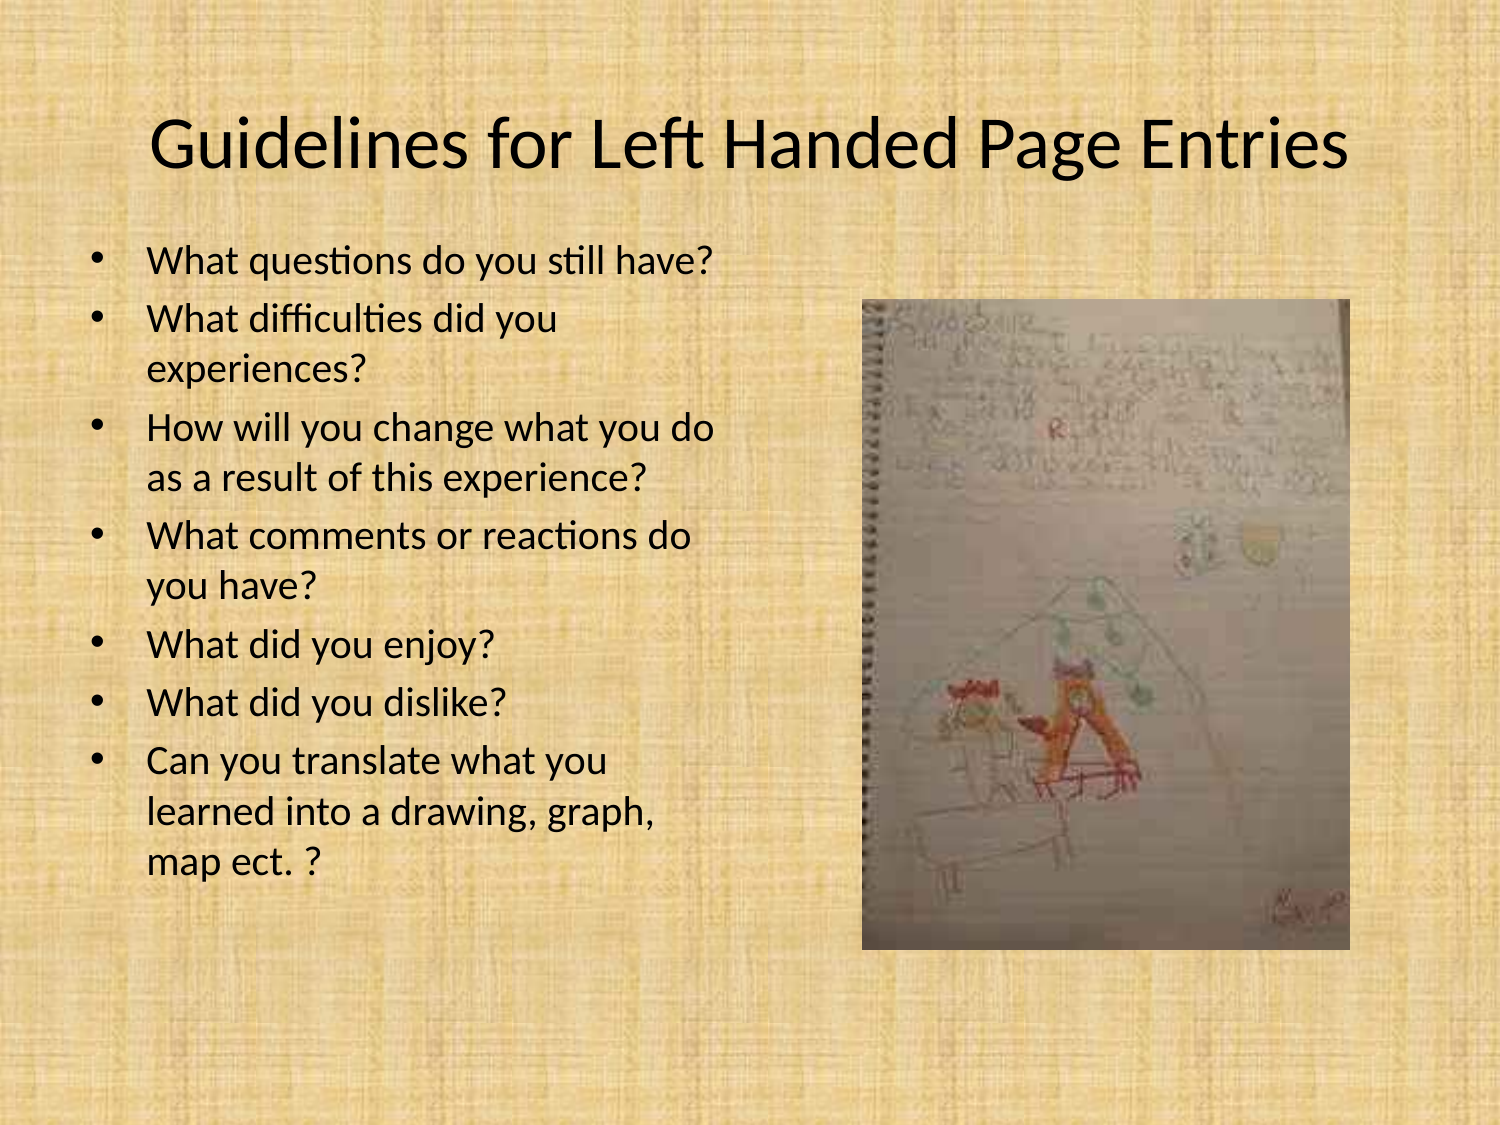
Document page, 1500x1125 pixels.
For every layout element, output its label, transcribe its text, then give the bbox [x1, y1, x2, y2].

picture [0, 0, 1500, 1125]
title Guidelines for Left Handed Page Entries [75, 45, 1425, 233]
list What questions do you still have? What difficulties did you experiences? How will you change what you do as a result of this experience? What comments or reactions do you have? What did you enjoy? What did you dislike? Can you translate what you learned into a drawing, graph, map ect. ? [75, 224, 750, 1005]
